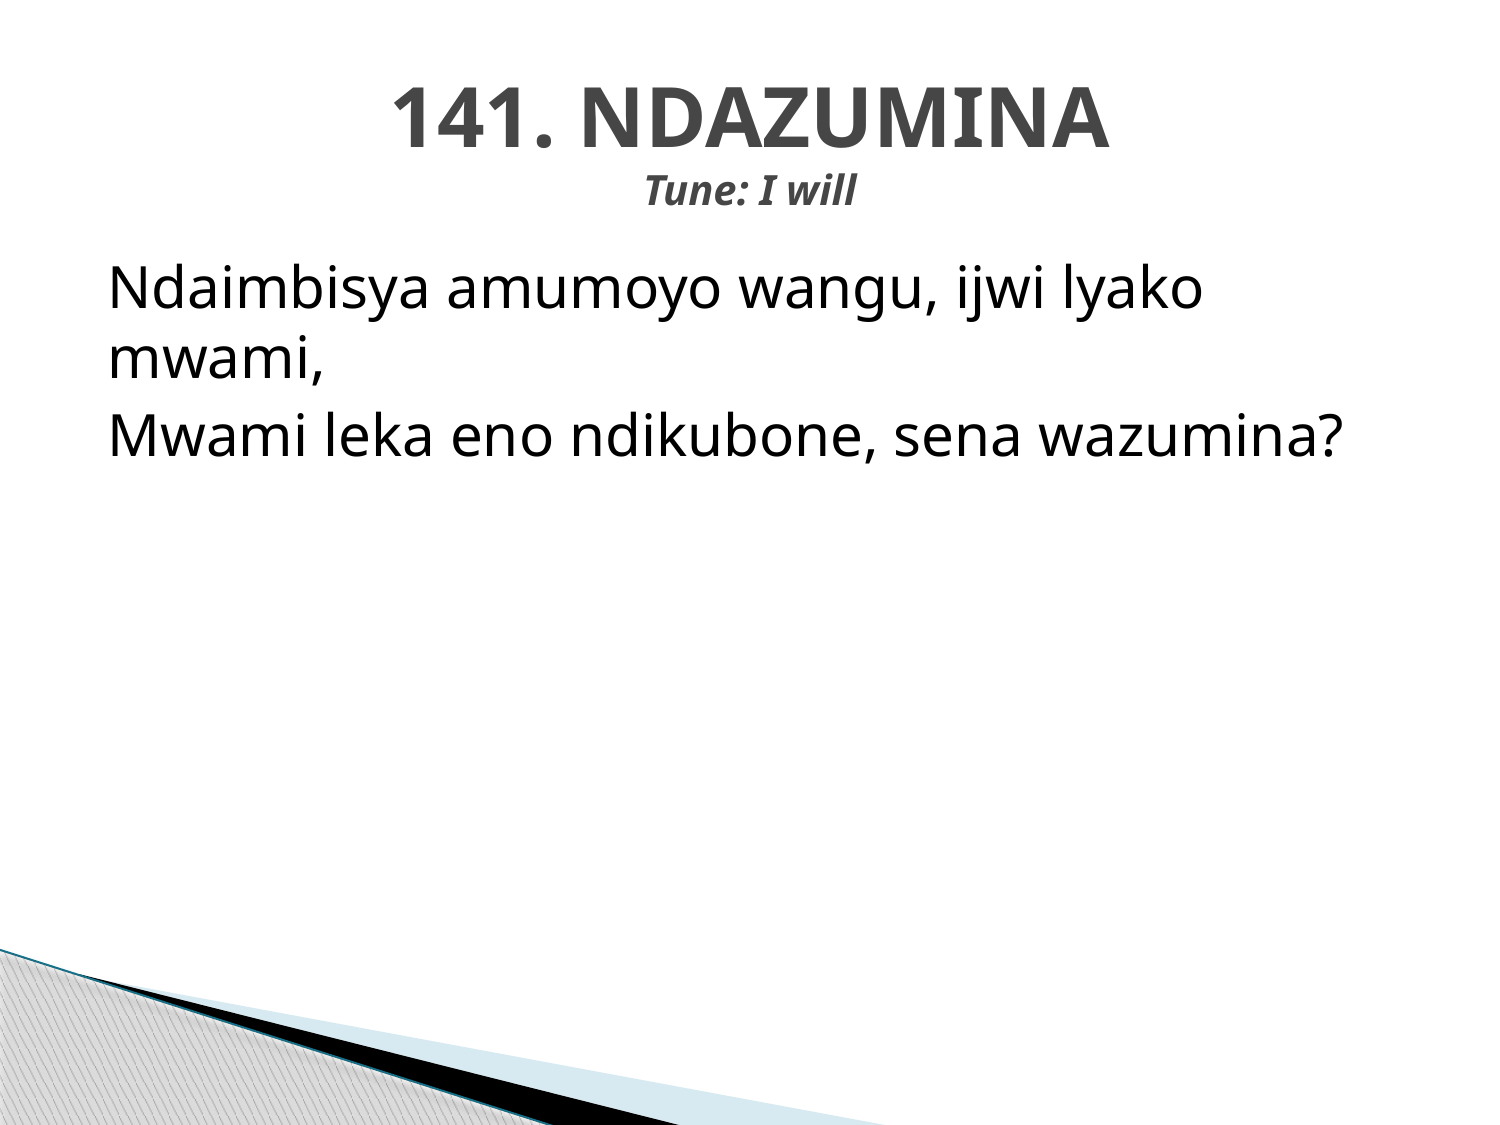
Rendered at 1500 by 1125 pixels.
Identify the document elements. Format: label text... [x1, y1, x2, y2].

title 141. NDAZUMINA Tune: I will [75, 45, 1425, 233]
list Ndaimbisya amumoyo wangu, ijwi lyako mwami, Mwami leka eno ndikubone, sena wazumina? [75, 243, 1425, 986]
